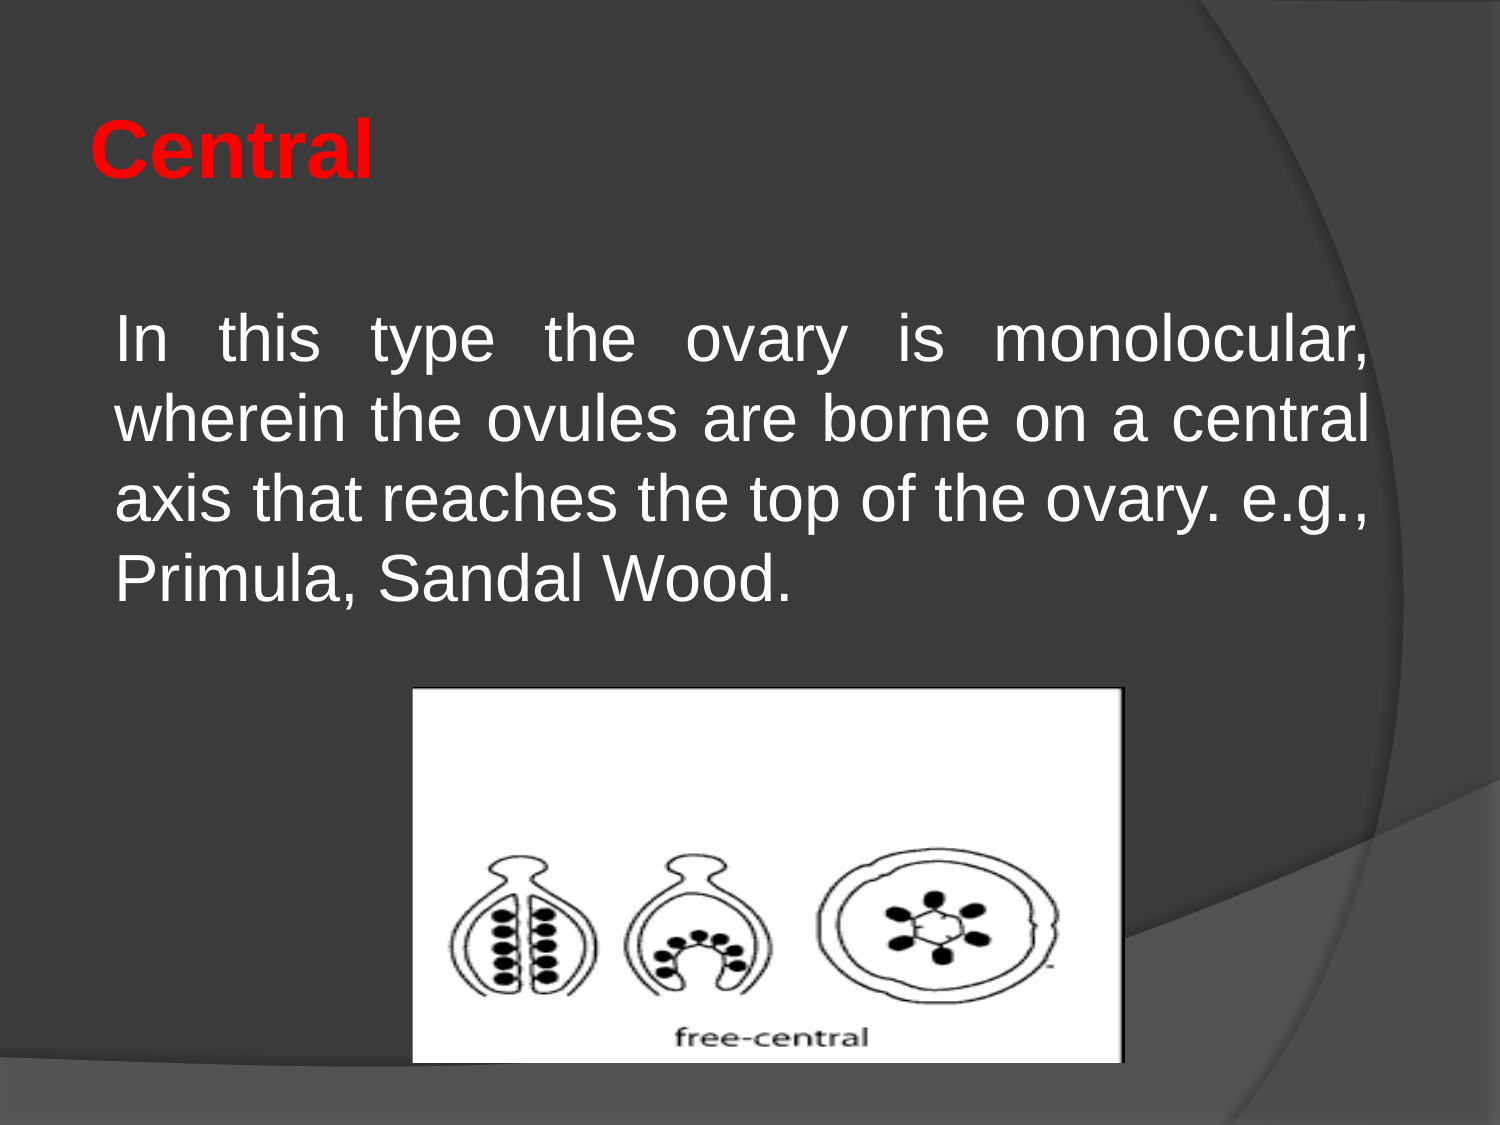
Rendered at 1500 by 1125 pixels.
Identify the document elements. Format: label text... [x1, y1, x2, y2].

picture [412, 687, 1126, 1063]
text_box Central [75, 87, 650, 203]
text_box In this type the ovary is monolocular, wherein the ovules are borne on a central axis that reaches the top of the ovary. e.g., Primula, Sandal Wood. [99, 287, 1388, 622]
